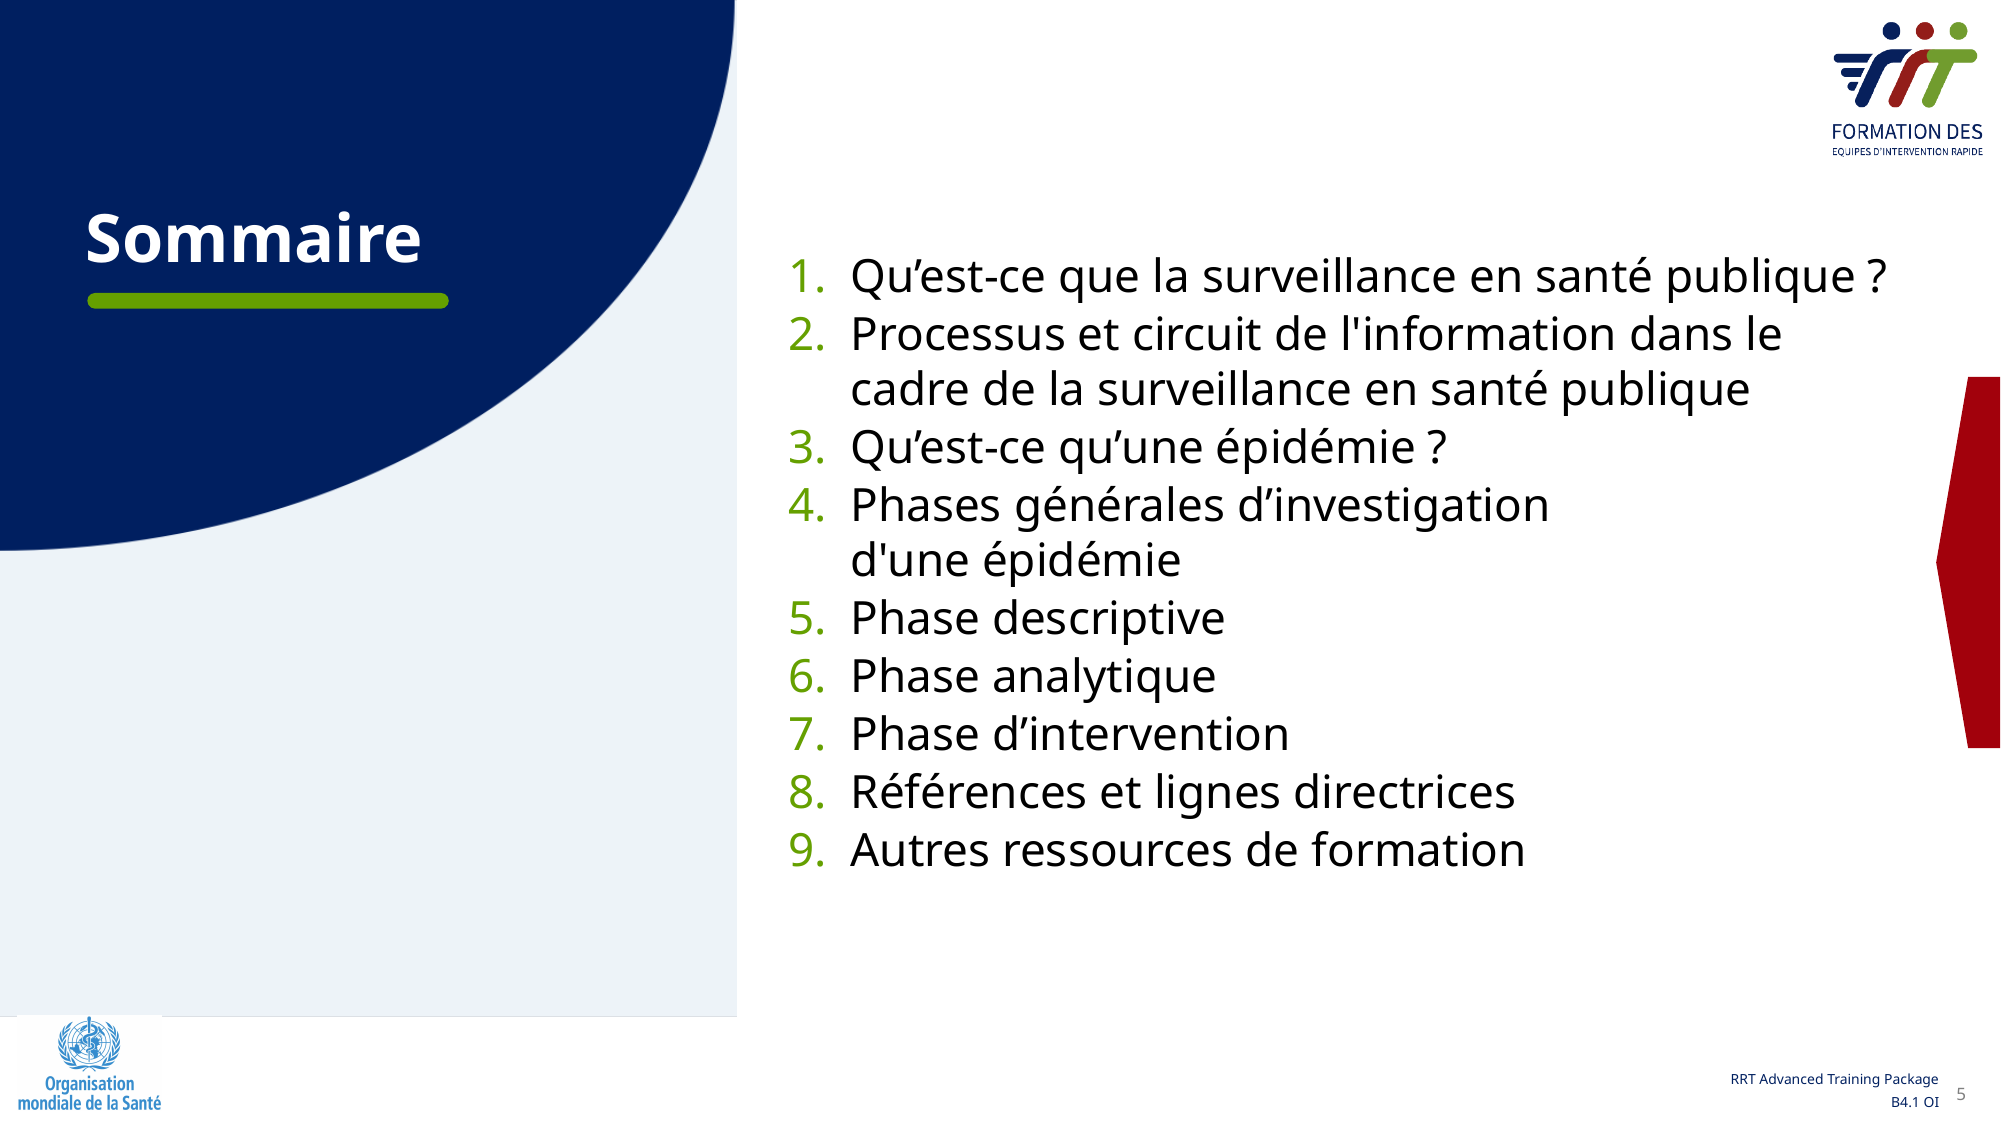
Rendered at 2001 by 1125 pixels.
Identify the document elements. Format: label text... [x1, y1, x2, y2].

title Sommaire [77, 200, 519, 281]
picture [0, 0, 737, 1111]
picture [1832, 21, 1983, 157]
text_box [87, 292, 449, 309]
list Qu’est-ce que la surveillance en santé publique ? Processus et circuit de l'information dans le cadre de la surveillance en santé publique Qu’est-ce qu’une épidémie ? Phases générales d’investigation d'une épidémie Phase descriptive Phase analytique Phase d’intervention Références et lignes directrices Autres ressources de formation [779, 238, 1902, 992]
